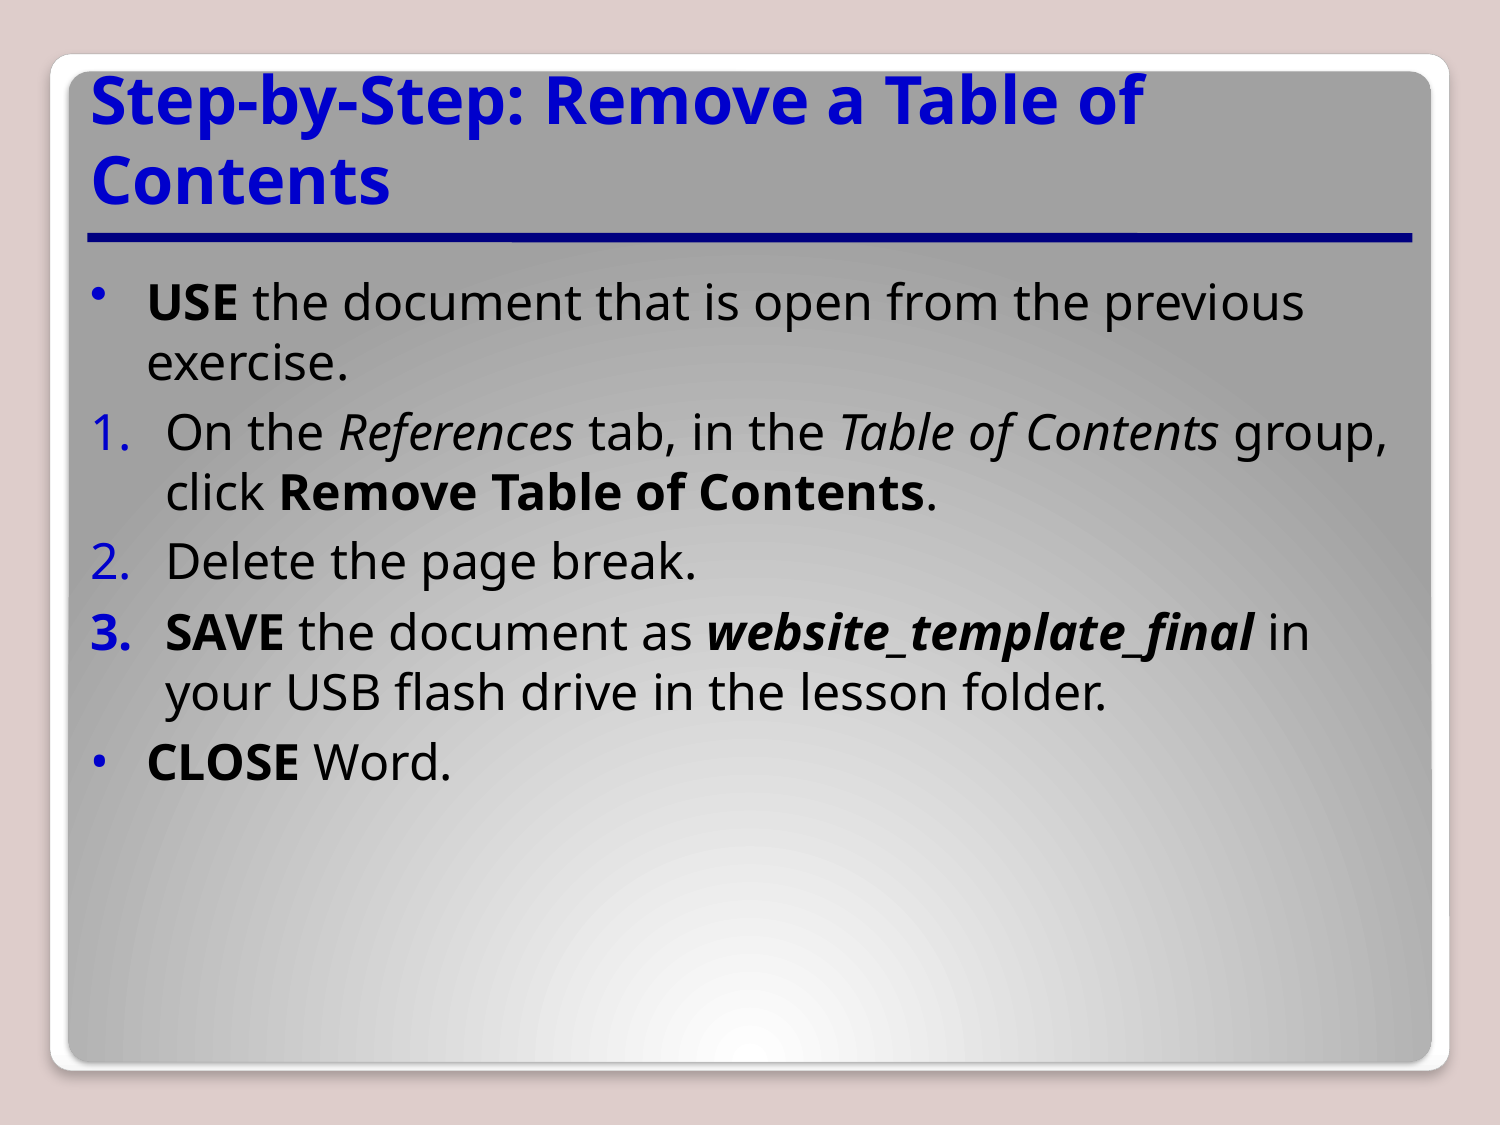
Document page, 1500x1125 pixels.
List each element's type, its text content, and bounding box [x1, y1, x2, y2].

title Step-by-Step: Remove a Table of Contents [74, 74, 1426, 226]
list USE the document that is open from the previous exercise. On the References tab, in the Table of Contents group, click Remove Table of Contents. Delete the page break. SAVE the document as website_template_final in your USB flash drive in the lesson folder. CLOSE Word. [74, 262, 1426, 1063]
